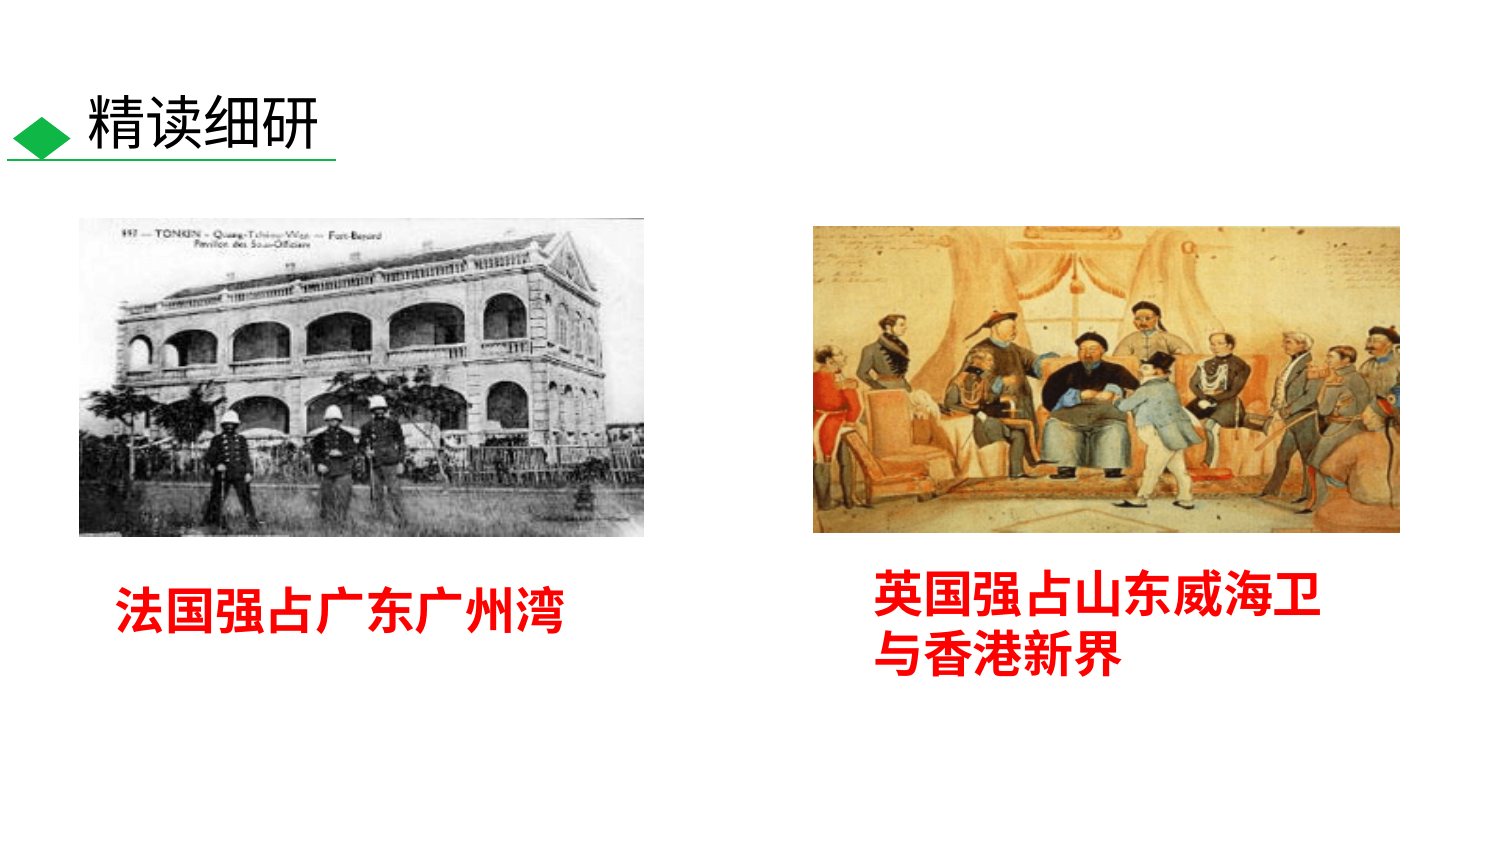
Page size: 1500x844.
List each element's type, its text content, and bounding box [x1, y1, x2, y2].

picture [79, 218, 644, 538]
text_box 法国强占广东广州湾 [100, 572, 607, 648]
picture [813, 226, 1400, 533]
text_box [7, 79, 337, 166]
text_box 英国强占山东威海卫与香港新界 [858, 554, 1365, 690]
